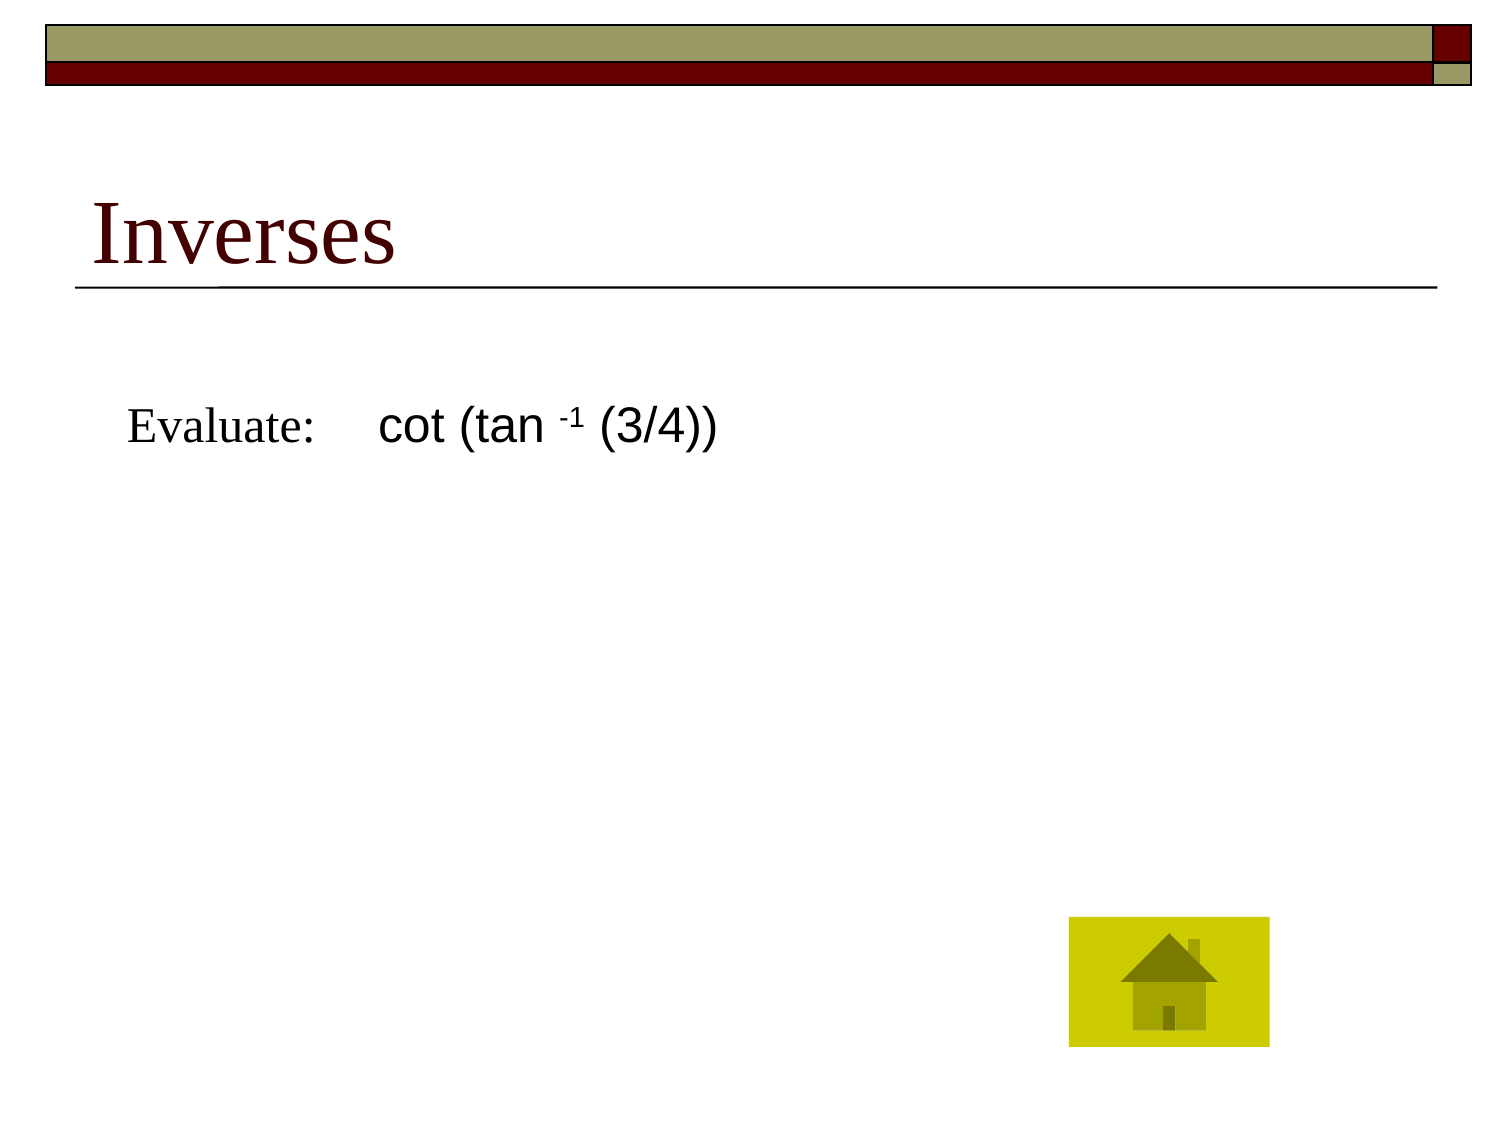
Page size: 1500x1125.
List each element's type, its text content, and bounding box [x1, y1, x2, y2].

title Inverses [76, 101, 1427, 290]
text_box [1068, 916, 1270, 1047]
text_box Evaluate: [112, 385, 372, 460]
text_box cot (tan -1 (3/4)) [372, 385, 734, 460]
